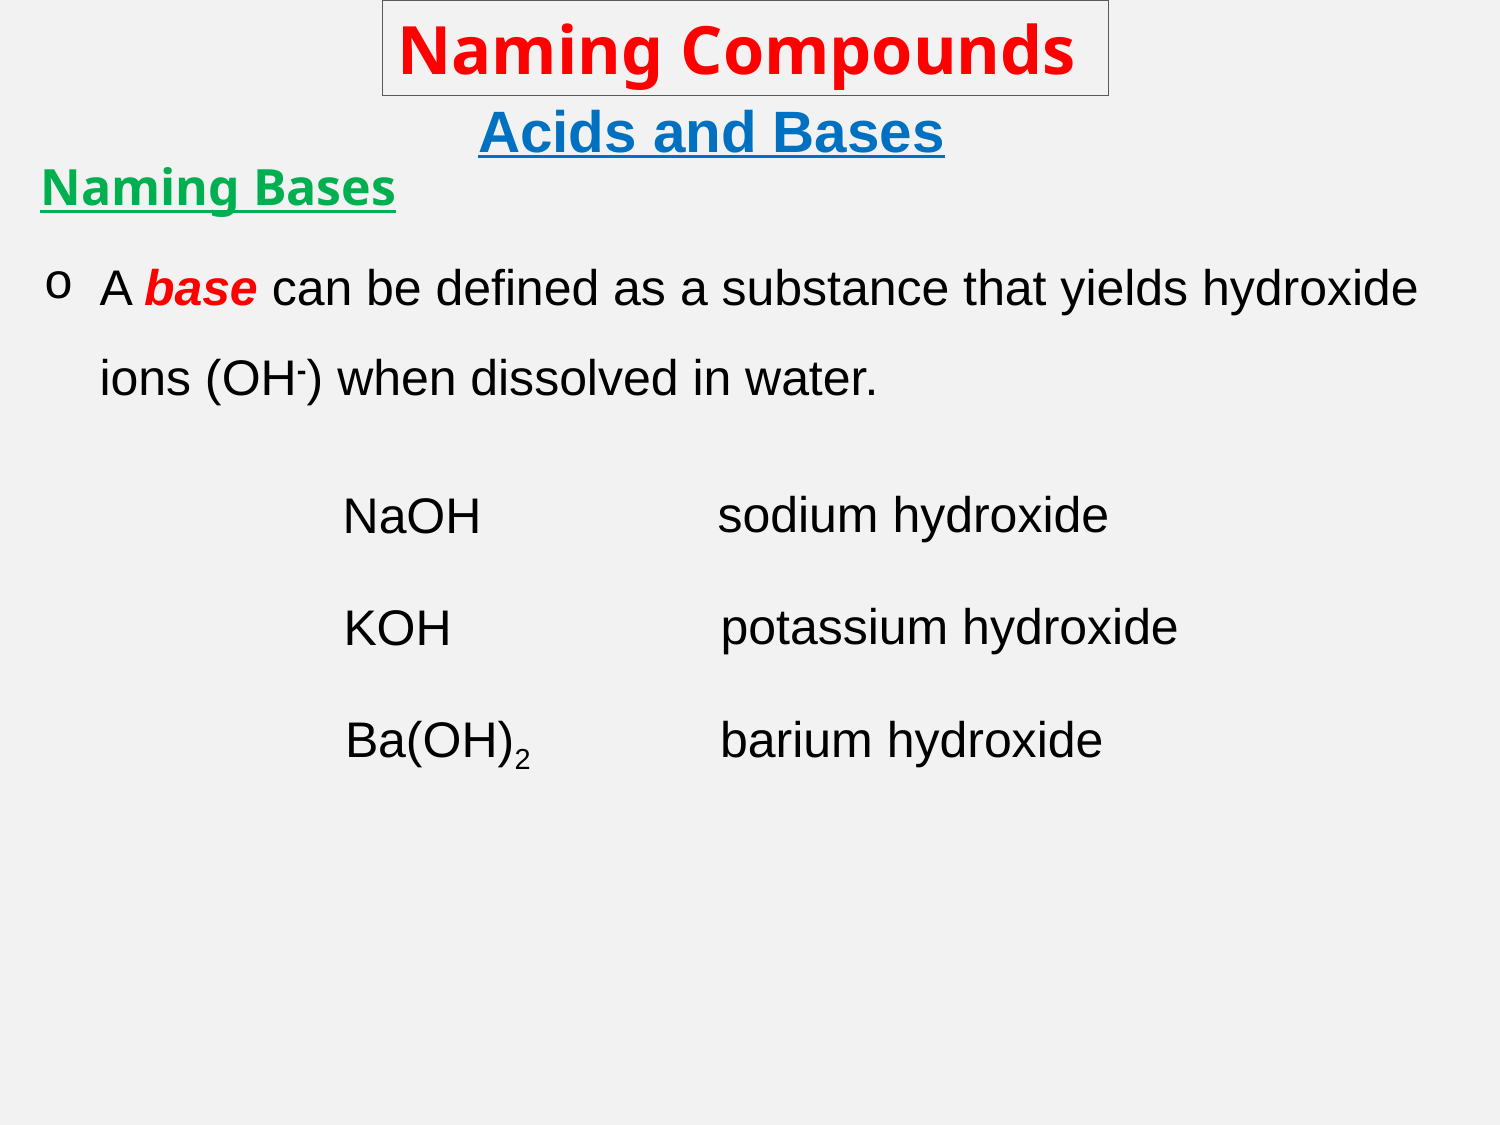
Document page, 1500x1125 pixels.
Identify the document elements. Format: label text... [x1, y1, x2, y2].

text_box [327, 475, 1216, 552]
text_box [327, 587, 1197, 664]
text_box A base can be defined as a substance that yields hydroxide ions (OH-) when dissolved in water. [28, 218, 1468, 413]
text_box Naming Bases [25, 148, 411, 224]
text_box Acids and Bases [463, 86, 961, 171]
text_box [327, 699, 1122, 776]
text_box Naming Compounds [382, 0, 1109, 96]
